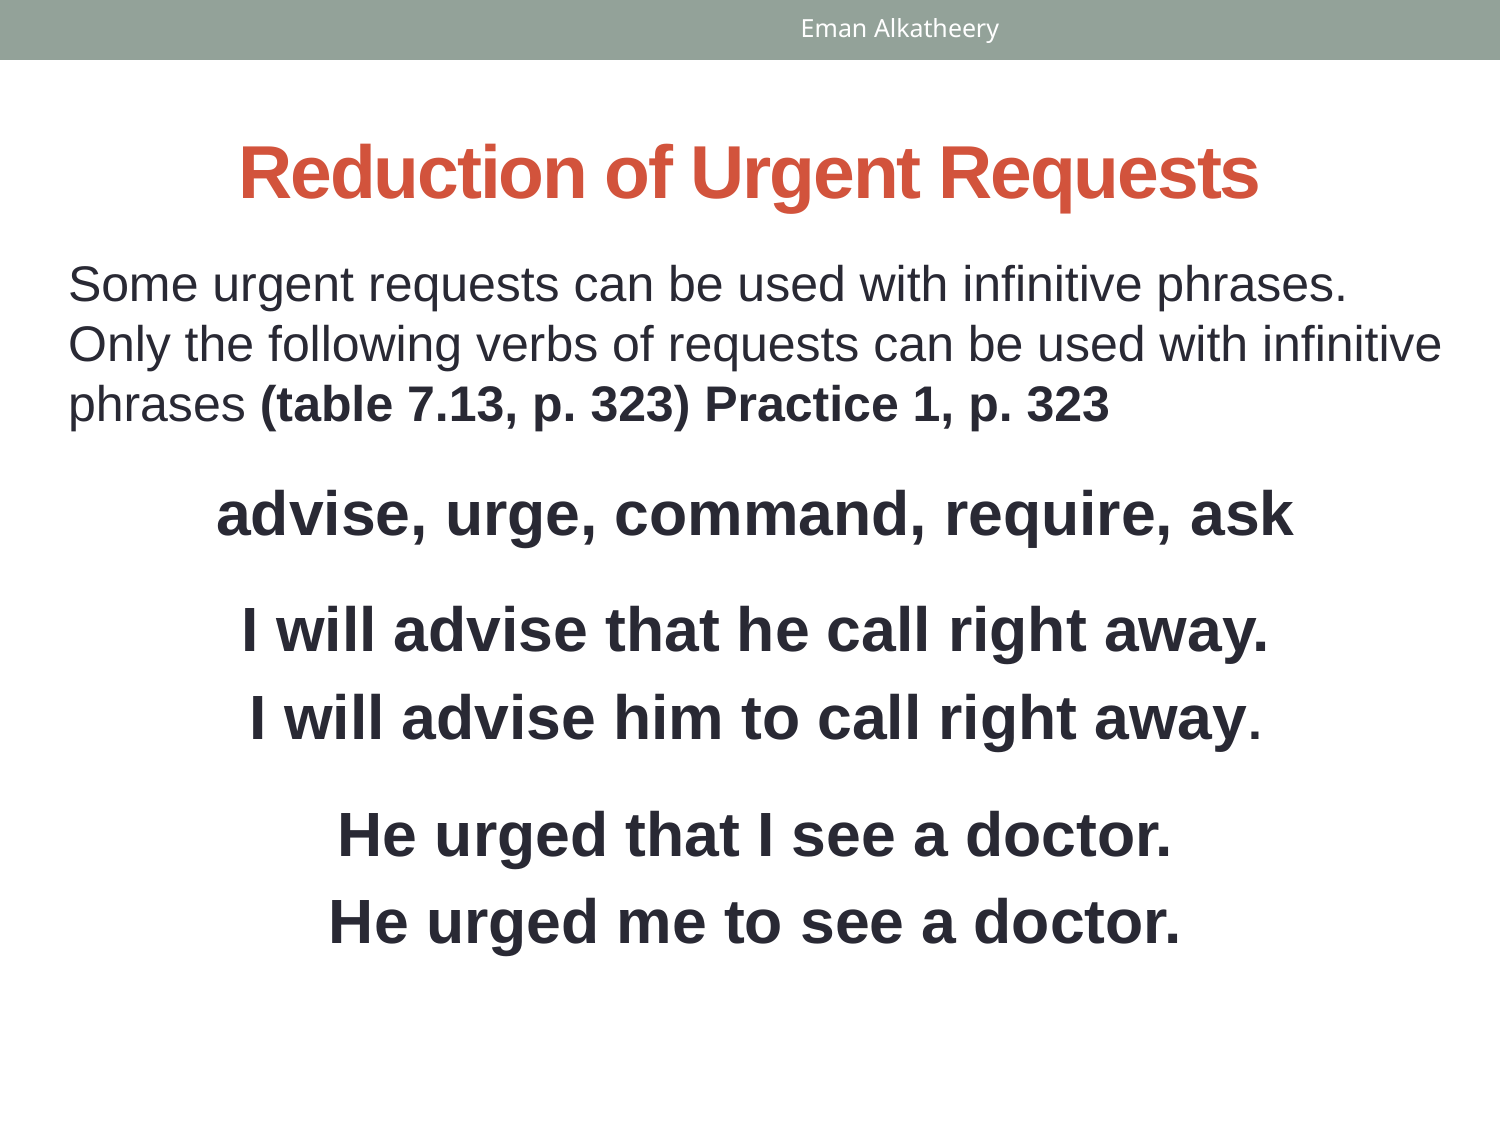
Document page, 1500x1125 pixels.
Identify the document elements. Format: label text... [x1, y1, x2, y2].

title Reduction of Urgent Requests [75, 87, 1425, 243]
footer Eman Alkatheery [562, 3, 1238, 57]
list Some urgent requests can be used with infinitive phrases. Only the following verbs of requests can be used with infinitive phrases (table 7.13, p. 323) Practice 1, p. 323 advise, urge, command, require, ask I will advise that he call right away. I will advise him to call right away. He urged that I see a doctor. He urged me to see a doctor. [53, 243, 1459, 1063]
